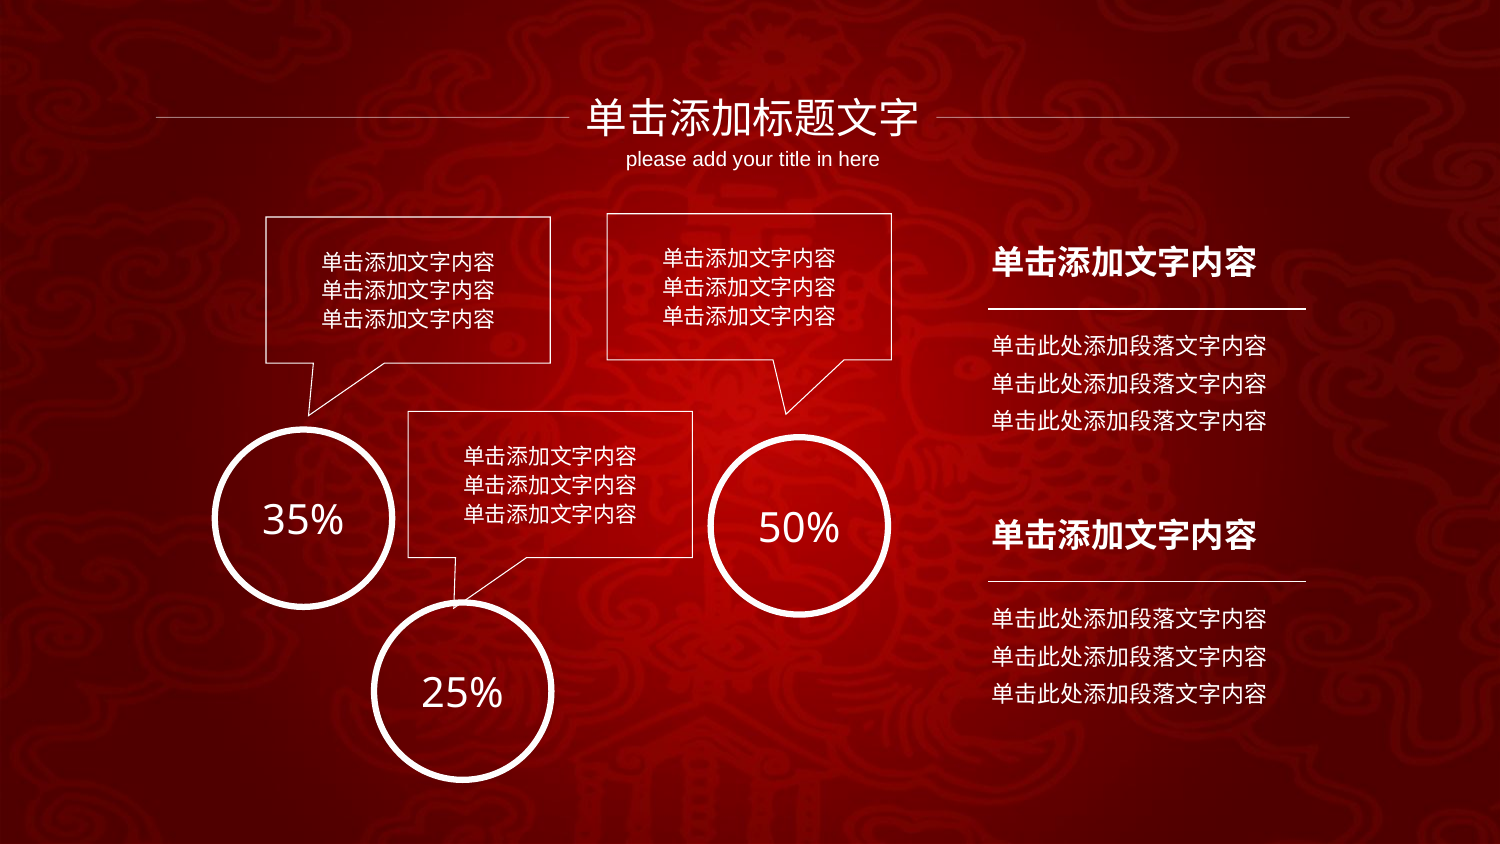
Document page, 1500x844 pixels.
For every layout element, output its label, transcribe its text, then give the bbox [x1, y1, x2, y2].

text_box 单击此处添加段落文字内容 单击此处添加段落文字内容 单击此处添加段落文字内容 [976, 319, 1341, 462]
text_box 单击添加文字内容 单击添加文字内容 单击添加文字内容 [606, 212, 893, 417]
text_box 25% [372, 601, 553, 781]
text_box 单击添加文字内容 [976, 234, 1341, 289]
text_box 单击添加文字内容 [976, 506, 1341, 562]
text_box 单击添加标题文字 [570, 84, 935, 150]
text_box 35% [213, 428, 394, 608]
text_box 50% [709, 436, 890, 616]
text_box 单击添加文字内容 单击添加文字内容 单击添加文字内容 [407, 410, 694, 611]
text_box 单击此处添加段落文字内容 单击此处添加段落文字内容 单击此处添加段落文字内容 [976, 592, 1341, 735]
text_box 单击添加文字内容 单击添加文字内容 单击添加文字内容 [264, 215, 552, 418]
text_box please add your title in here [610, 138, 895, 179]
picture [0, 0, 1500, 844]
